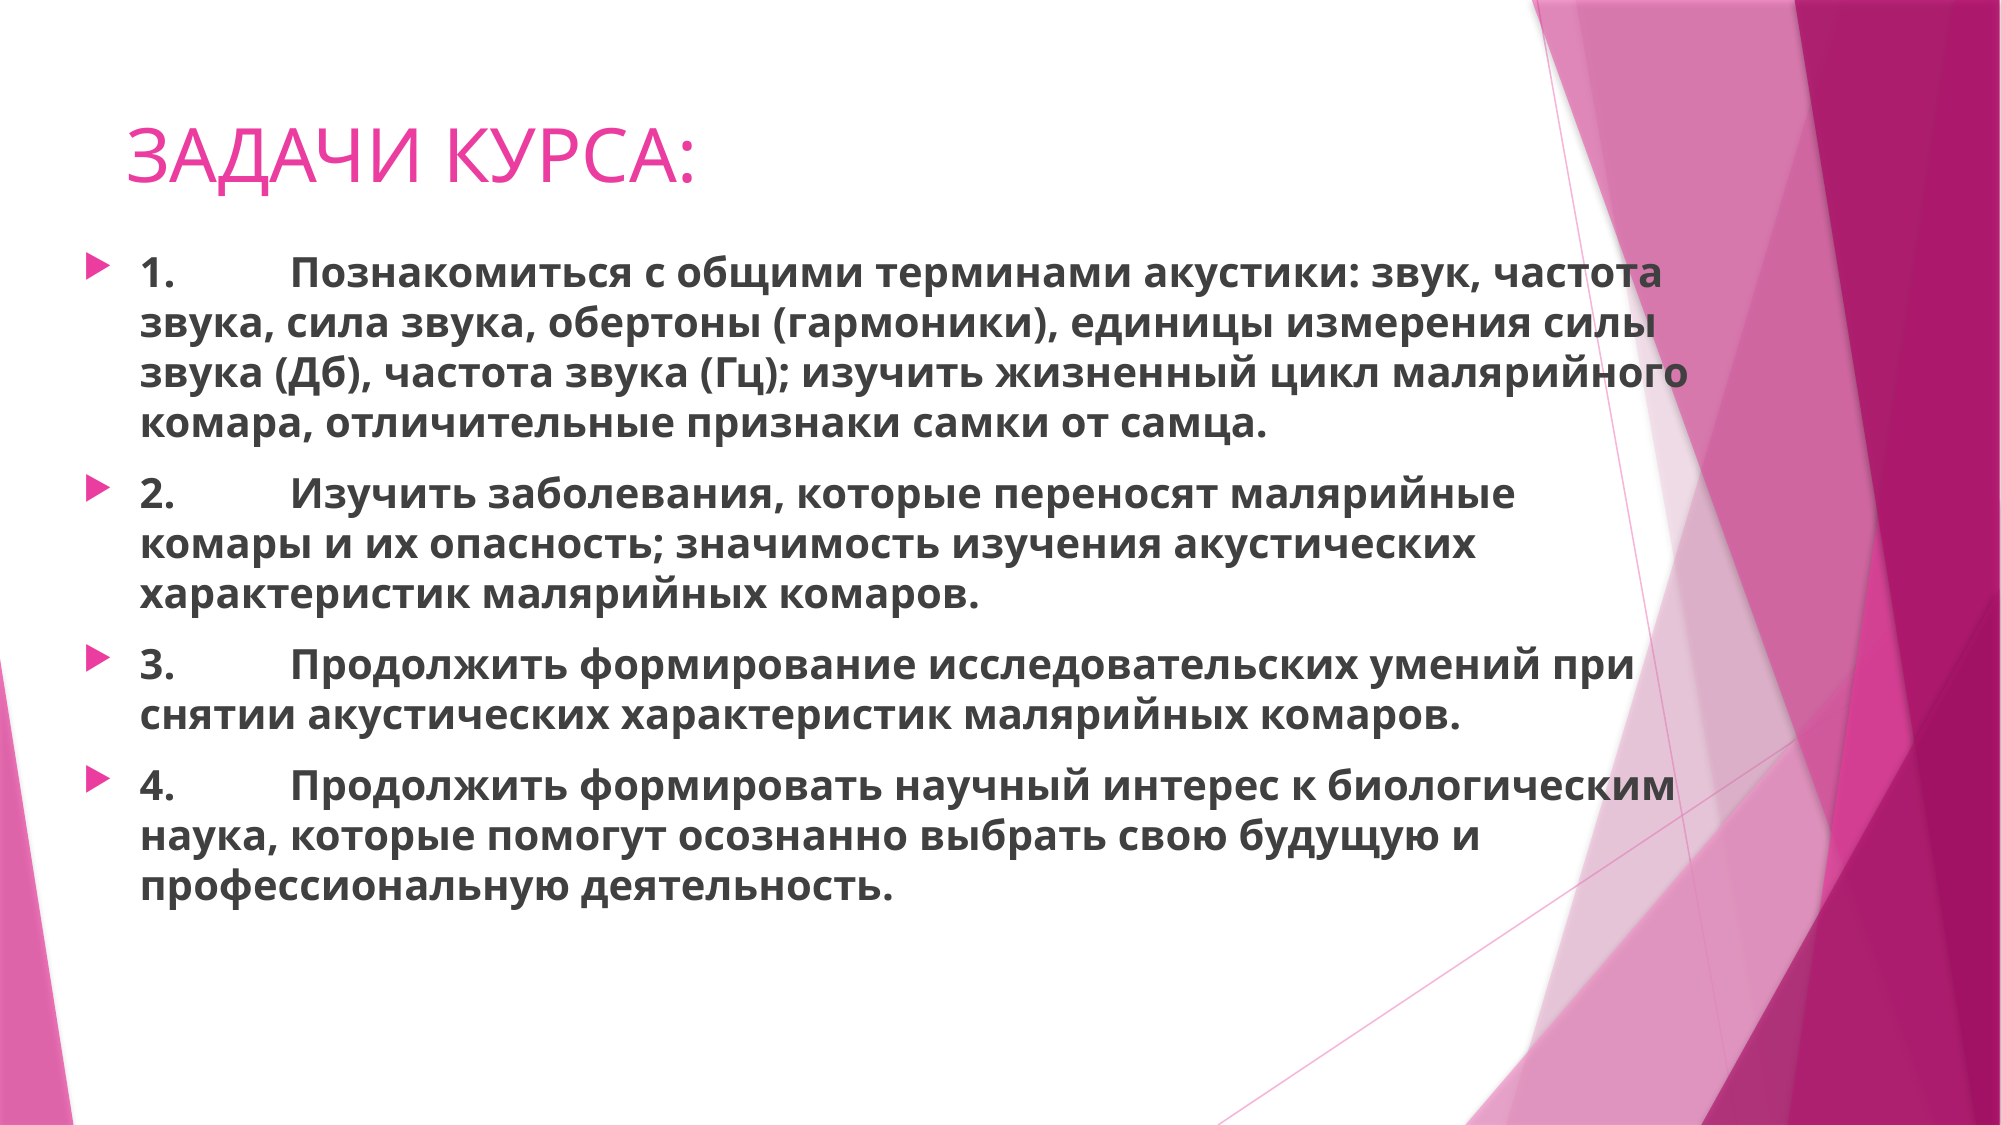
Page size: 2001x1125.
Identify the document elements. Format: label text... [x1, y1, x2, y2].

title ЗАДАЧИ КУРСА: [111, 99, 1522, 238]
list 1. Познакомиться с общими терминами акустики: звук, частота звука, сила звука, обертоны (гармоники), единицы измерения силы звука (Дб), частота звука (Гц); изучить жизненный цикл малярийного комара, отличительные признаки самки от самца. 2. Изучить заболевания, которые переносят малярийные комары и их опасность; значимость изучения акустических характеристик малярийных комаров. 3. Продолжить формирование исследовательских умений при снятии акустических характеристик малярийных комаров. 4. Продолжить формировать научный интерес к биологическим наука, которые помогут осознанно выбрать свою будущую и профессиональную деятельность. [68, 238, 1708, 1041]
